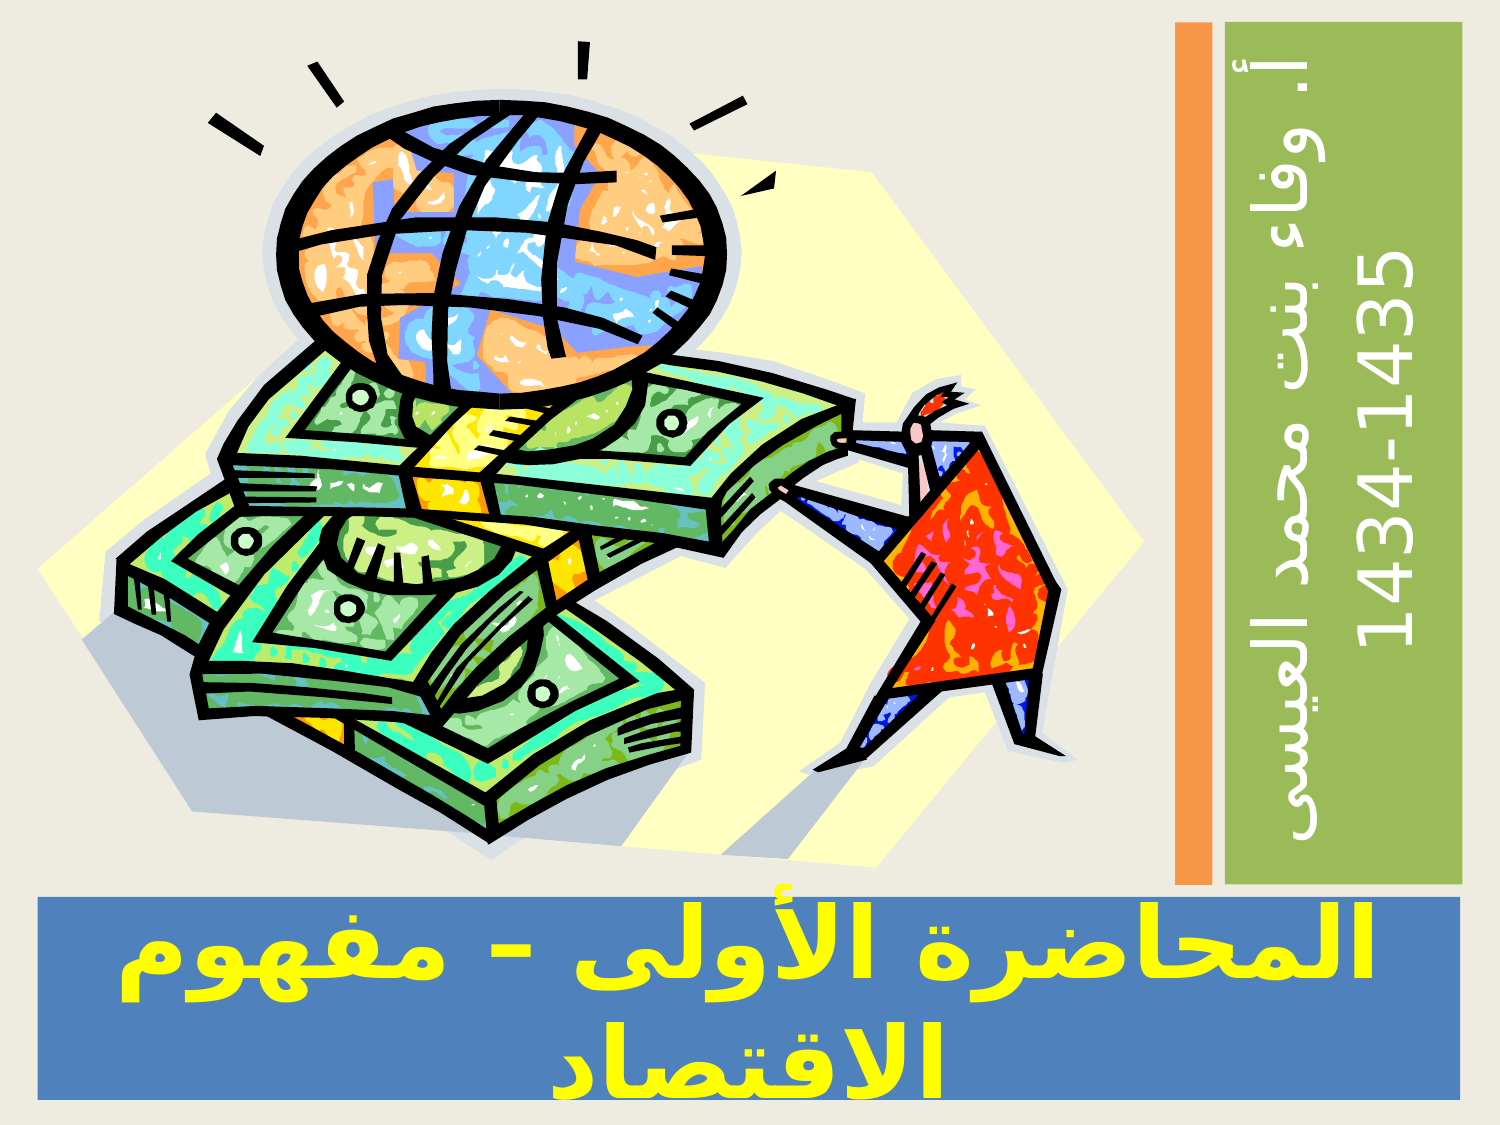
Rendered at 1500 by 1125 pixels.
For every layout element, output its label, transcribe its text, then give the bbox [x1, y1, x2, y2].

list المحاضرة الأولى – مفهوم الاقتصاد [37, 896, 1461, 1100]
list أ. وفاء بنت محمد العيسى 1434-1435 [1224, 25, 1388, 876]
picture [37, 24, 1163, 885]
